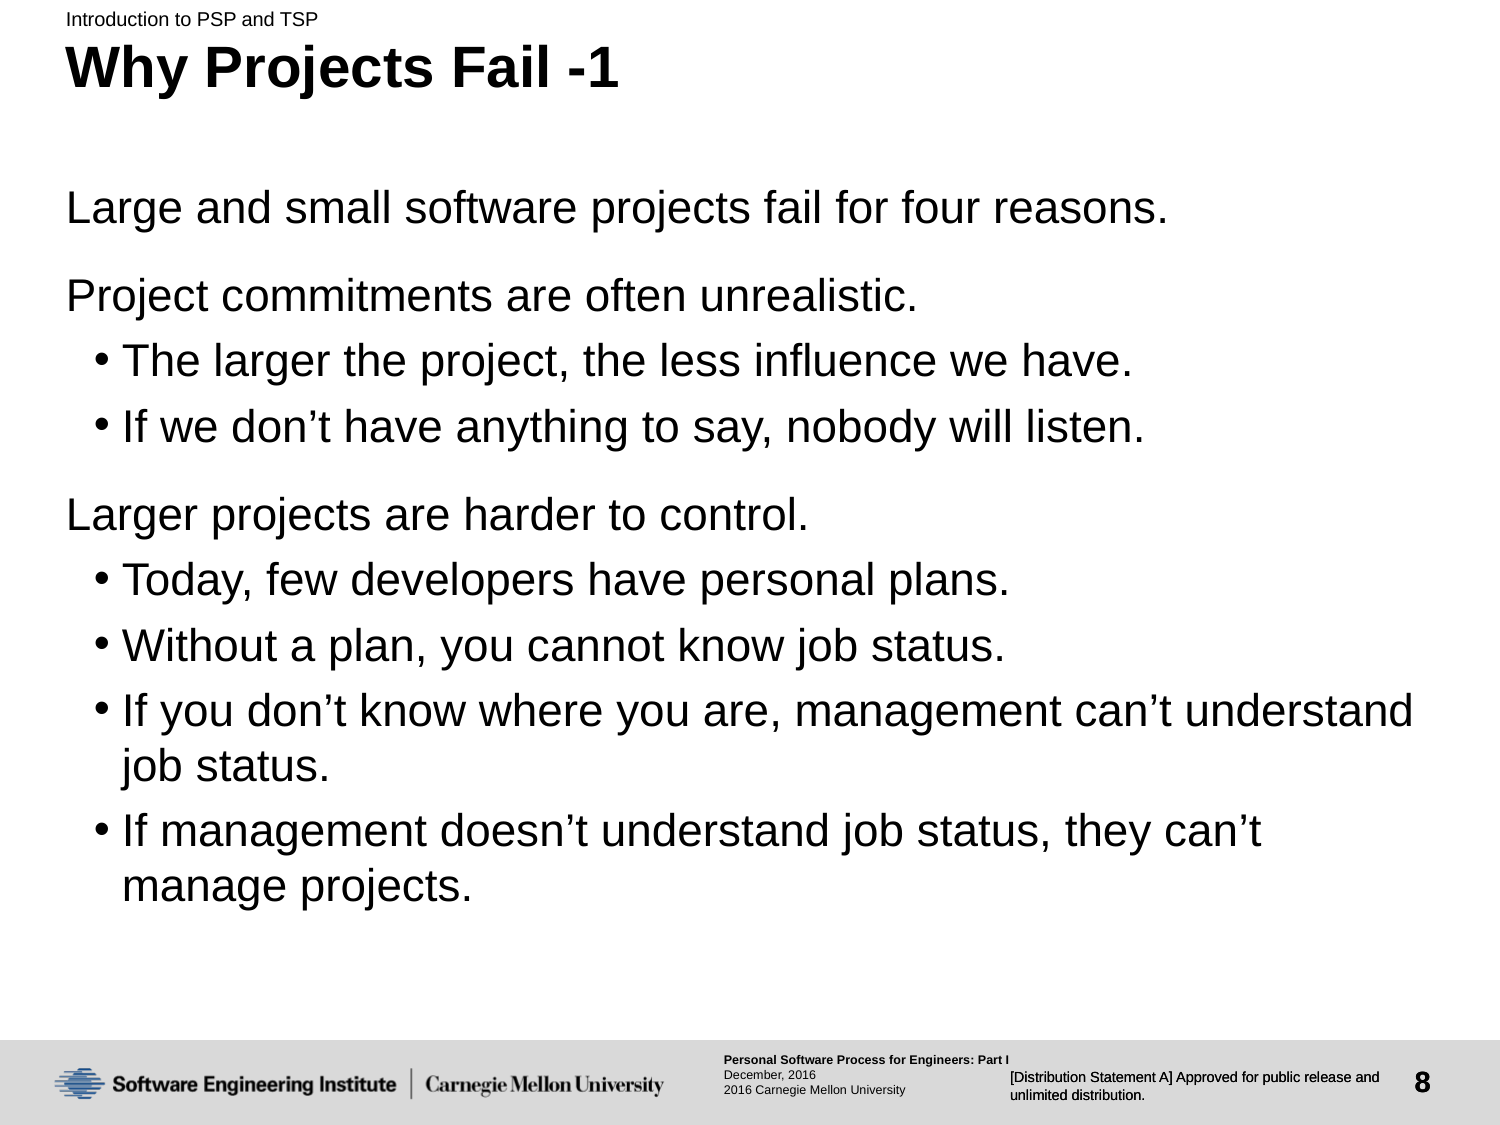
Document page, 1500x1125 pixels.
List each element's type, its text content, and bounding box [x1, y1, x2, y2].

title Why Projects Fail -1 [65, 37, 1313, 148]
picture [46, 1061, 673, 1104]
list Introduction to PSP and TSP [65, 6, 738, 31]
list Large and small software projects fail for four reasons. Project commitments are often unrealistic. The larger the project, the less influence we have. If we don’t have anything to say, nobody will listen. Larger projects are harder to control. Today, few developers have personal plans. Without a plan, you cannot know job status. If you don’t know where you are, management can’t understand job status. If management doesn’t understand job status, they can’t manage projects. [65, 177, 1431, 1000]
